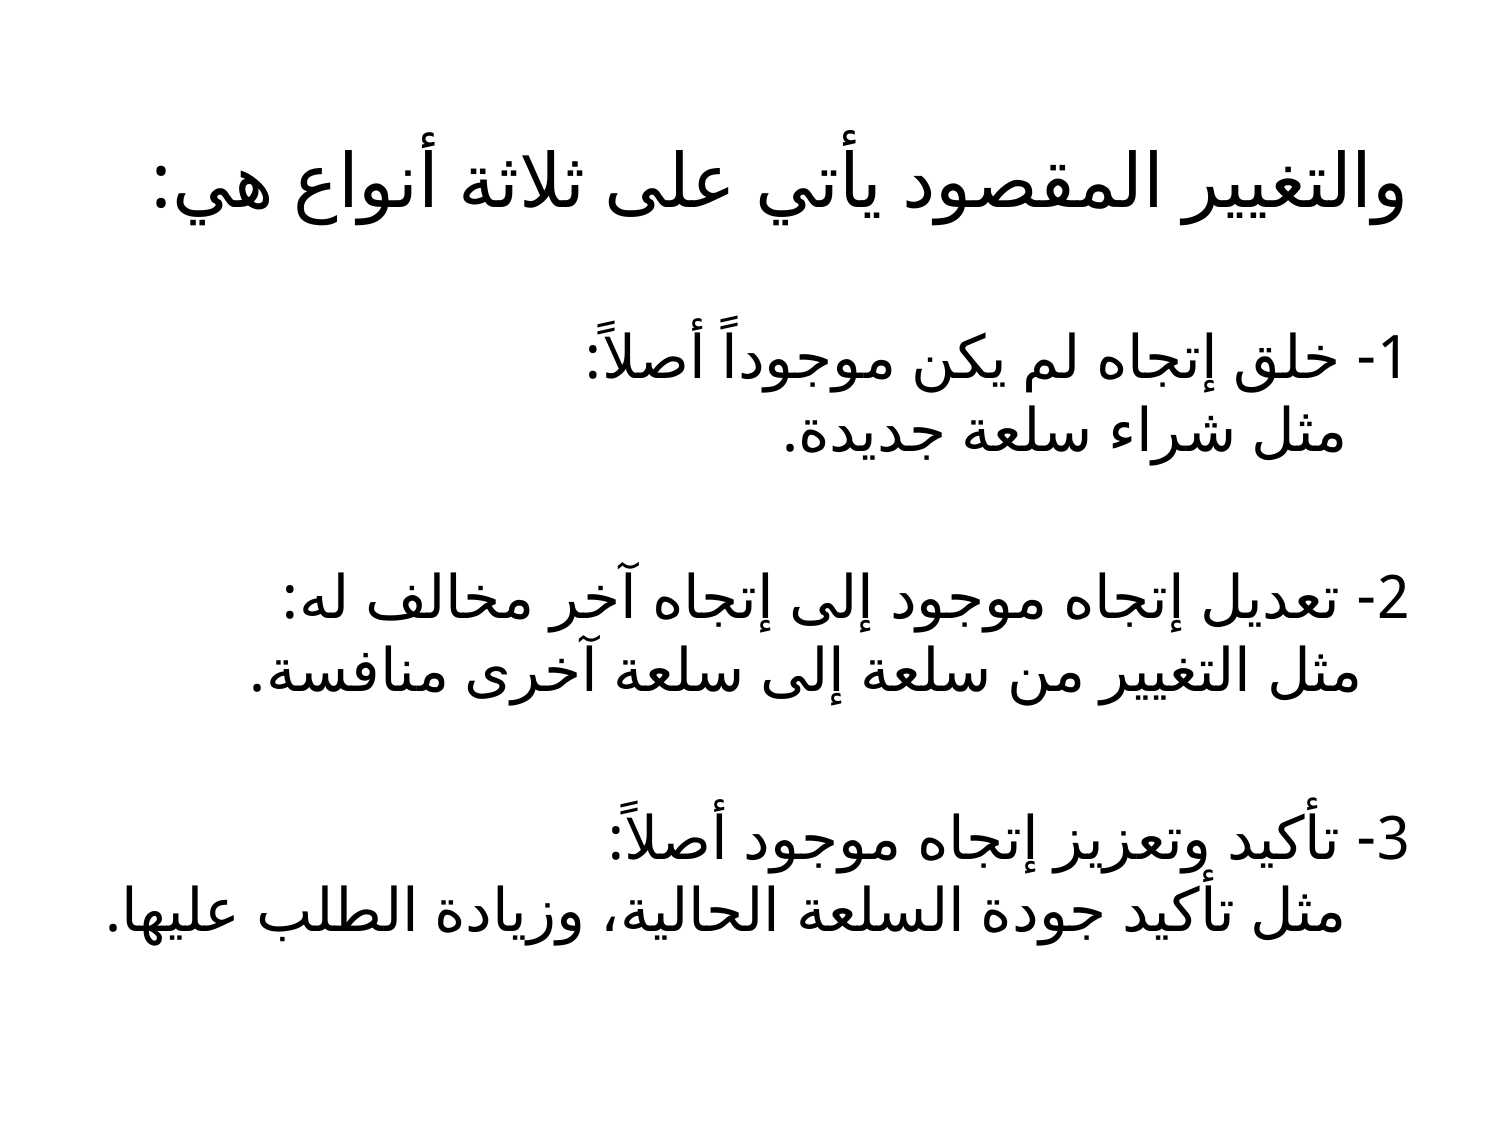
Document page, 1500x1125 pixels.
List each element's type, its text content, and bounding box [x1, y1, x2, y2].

list والتغيير المقصود يأتي على ثلاثة أنواع هي: 1- خلق إتجاه لم يكن موجوداً أصلاً: مثل شراء سلعة جديدة. 2- تعديل إتجاه موجود إلى إتجاه آخر مخالف له: مثل التغيير من سلعة إلى سلعة آخرى منافسة. 3- تأكيد وتعزيز إتجاه موجود أصلاً: مثل تأكيد جودة السلعة الحالية، وزيادة الطلب عليها. [75, 125, 1425, 1005]
